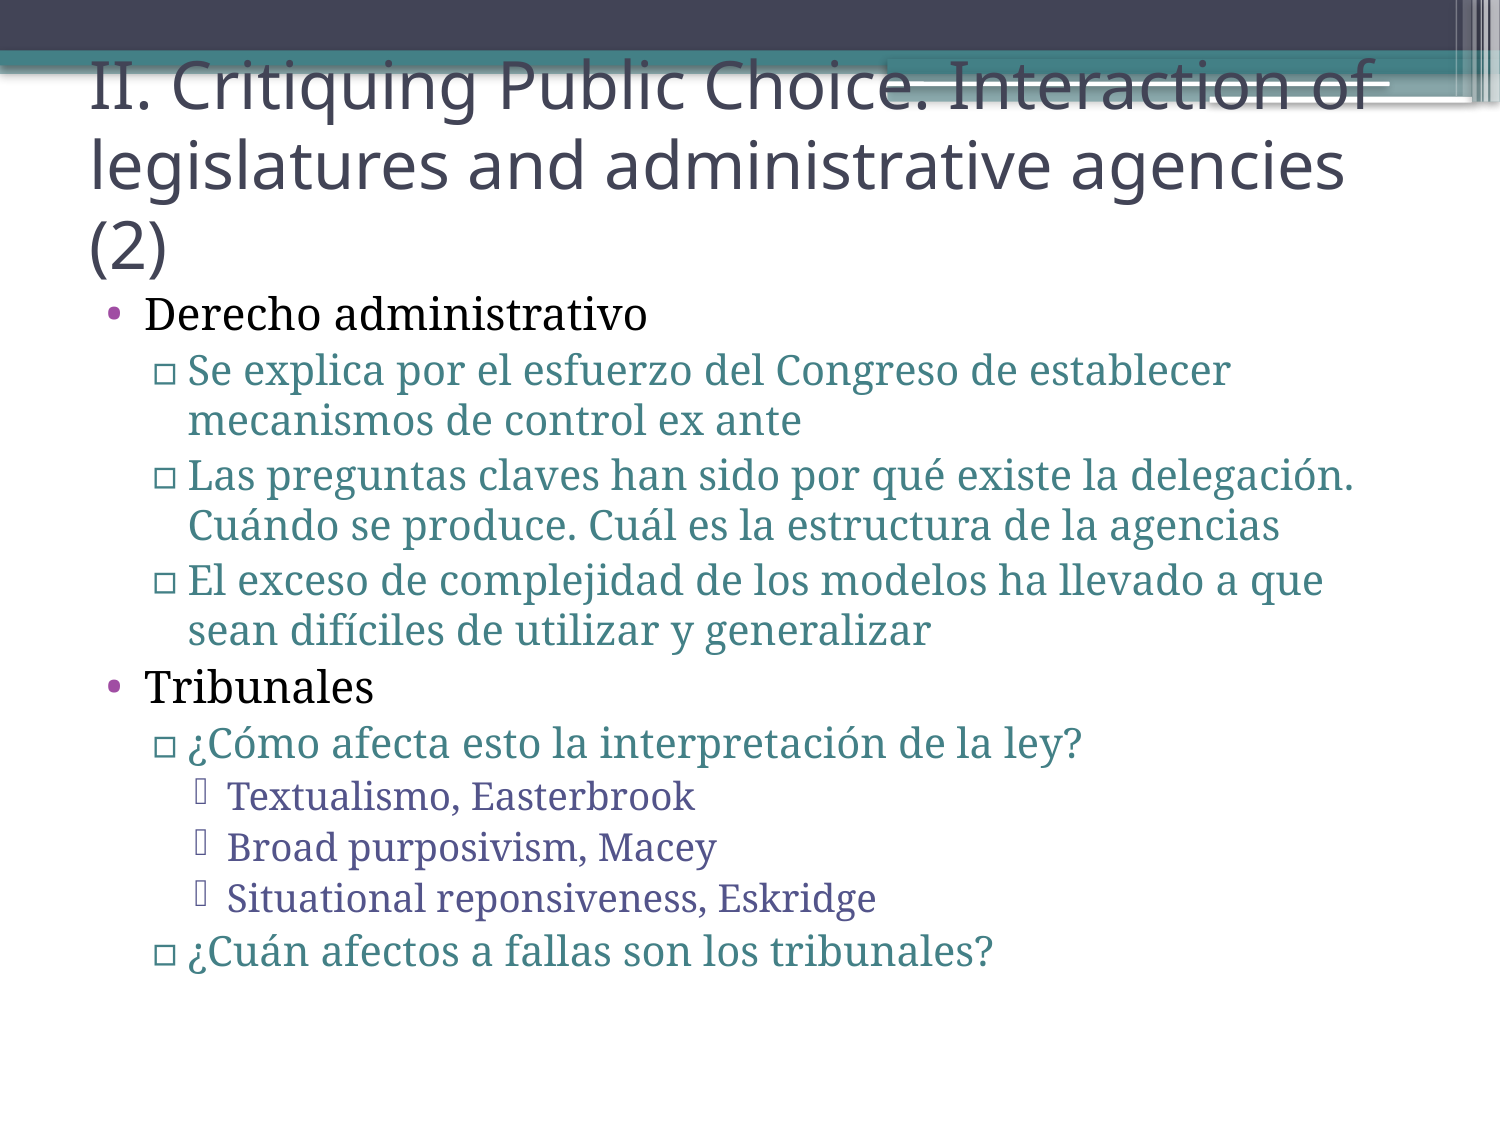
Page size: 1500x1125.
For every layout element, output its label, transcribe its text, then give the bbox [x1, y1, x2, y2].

list Derecho administrativo Se explica por el esfuerzo del Congreso de establecer mecanismos de control ex ante Las preguntas claves han sido por qué existe la delegación. Cuándo se produce. Cuál es la estructura de la agencias El exceso de complejidad de los modelos ha llevado a que sean difíciles de utilizar y generalizar Tribunales ¿Cómo afecta esto la interpretación de la ley? Textualismo, Easterbrook Broad purposivism, Macey Situational reponsiveness, Eskridge ¿Cuán afectos a fallas son los tribunales? [75, 277, 1425, 988]
title II. Critiquing Public Choice. Interaction of legislatures and administrative agencies (2) [75, 75, 1425, 250]
